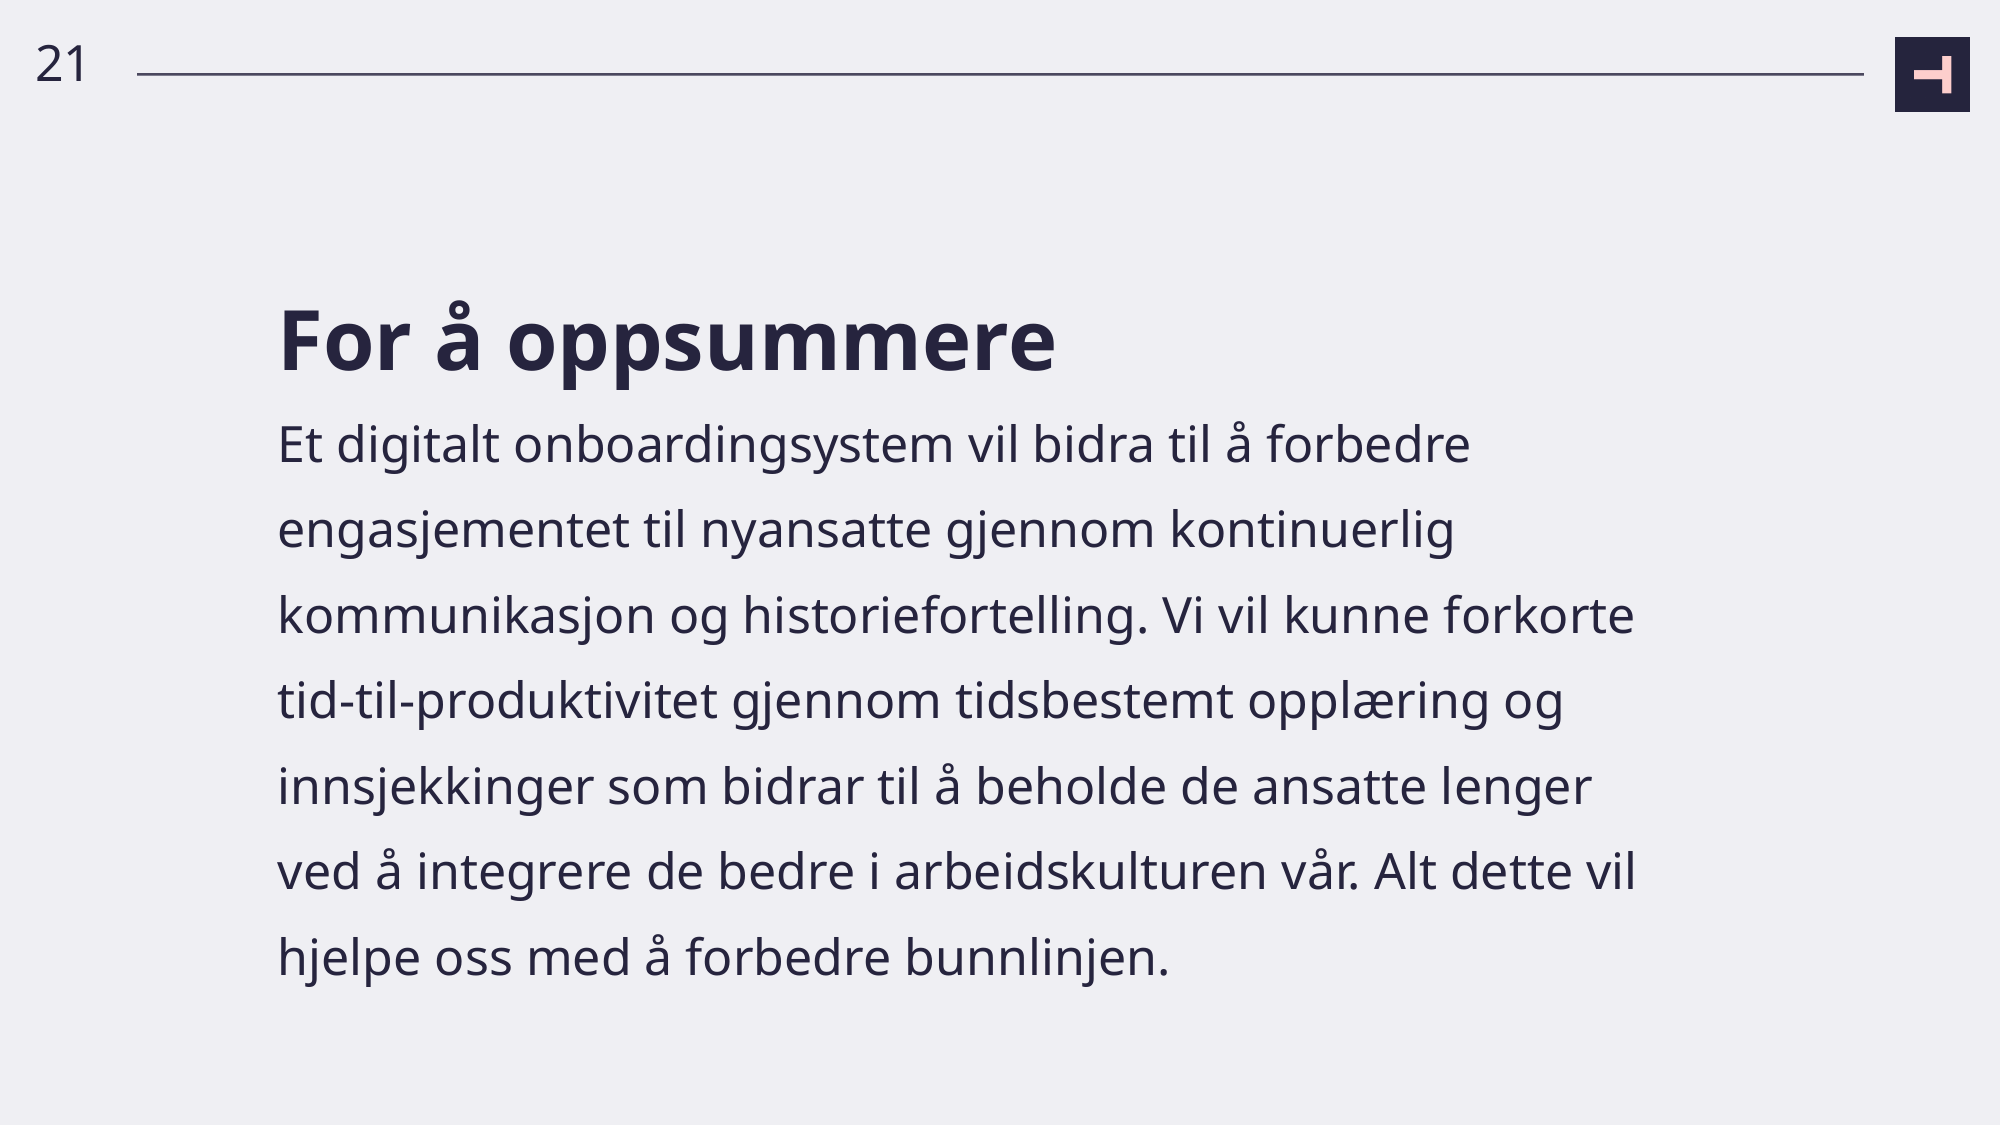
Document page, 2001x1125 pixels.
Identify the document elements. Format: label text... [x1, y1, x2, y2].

title For å oppsummere Et digitalt onboardingsystem vil bidra til å forbedre engasjementet til nyansatte gjennom kontinuerlig kommunikasjon og historiefortelling. Vi vil kunne forkorte tid-til-produktivitet gjennom tidsbestemt opplæring og innsjekkinger som bidrar til å beholde de ansatte lenger ved å integrere de bedre i arbeidskulturen vår. Alt dette vil hjelpe oss med å forbedre bunnlinjen. [277, 247, 1670, 1040]
slide_number 21 [35, 35, 138, 96]
picture [1895, 37, 1970, 112]
